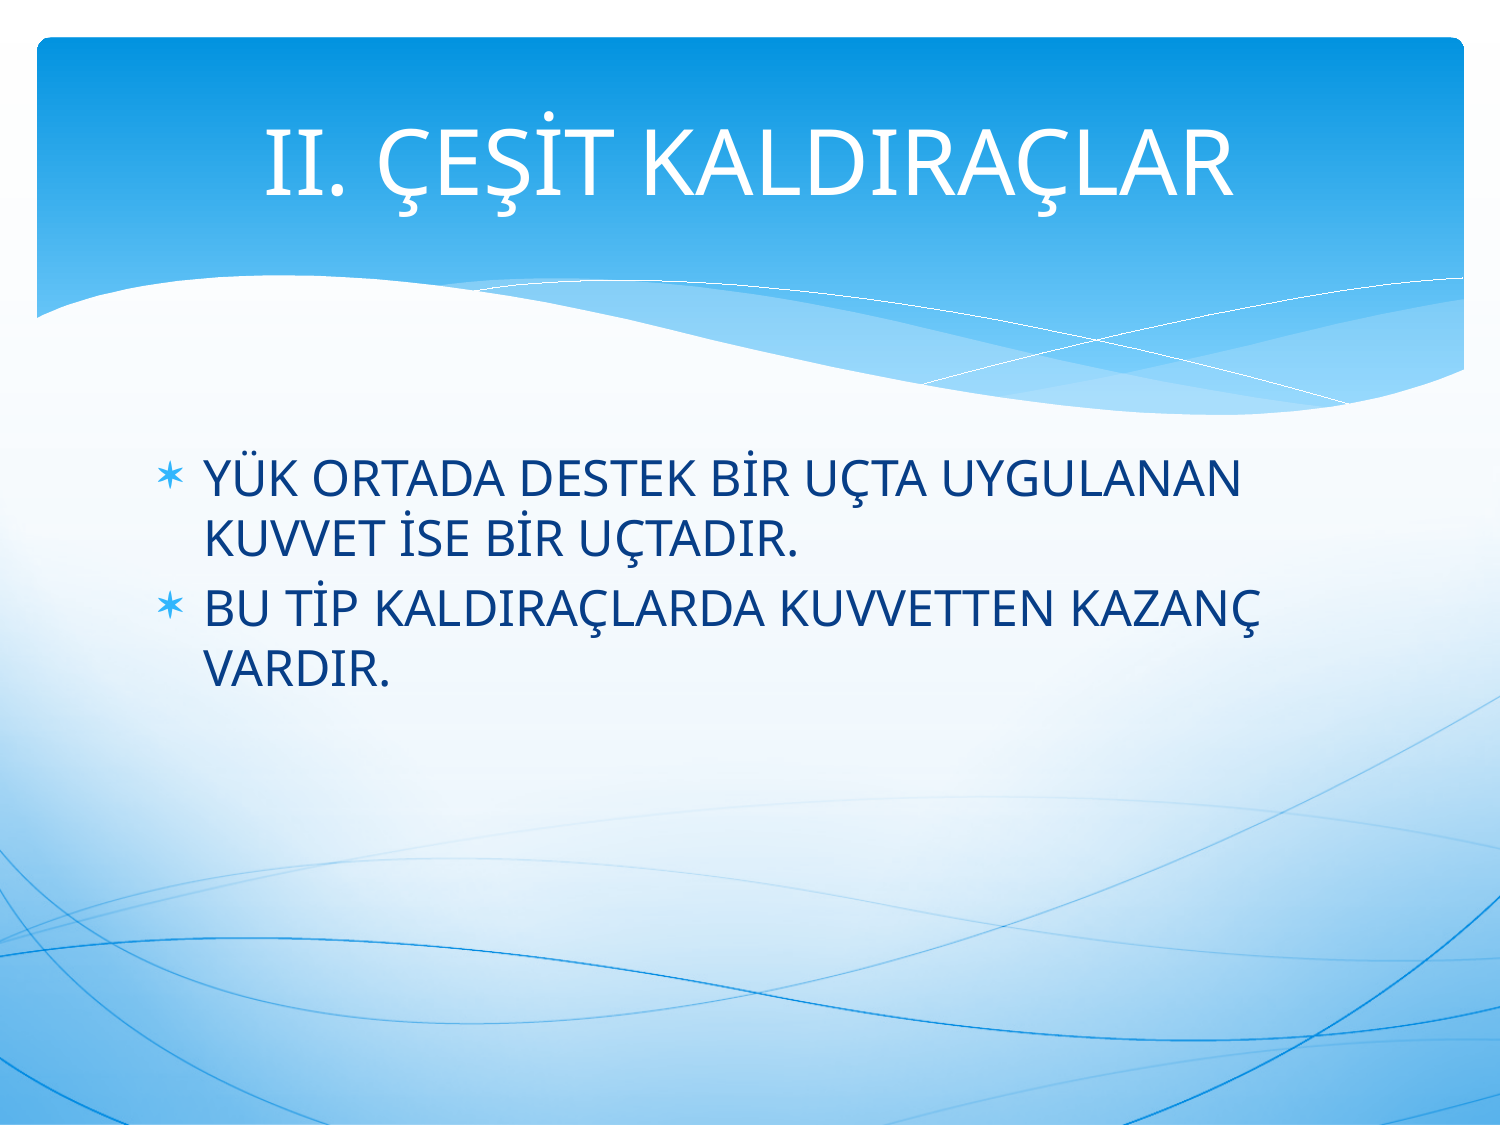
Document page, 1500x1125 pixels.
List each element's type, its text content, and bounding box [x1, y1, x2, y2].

list YÜK ORTADA DESTEK BİR UÇTA UYGULANAN KUVVET İSE BİR UÇTADIR. BU TİP KALDIRAÇLARDA KUVVETTEN KAZANÇ VARDIR. [143, 438, 1359, 1005]
title II. ÇEŞİT KALDIRAÇLAR [75, 55, 1425, 261]
